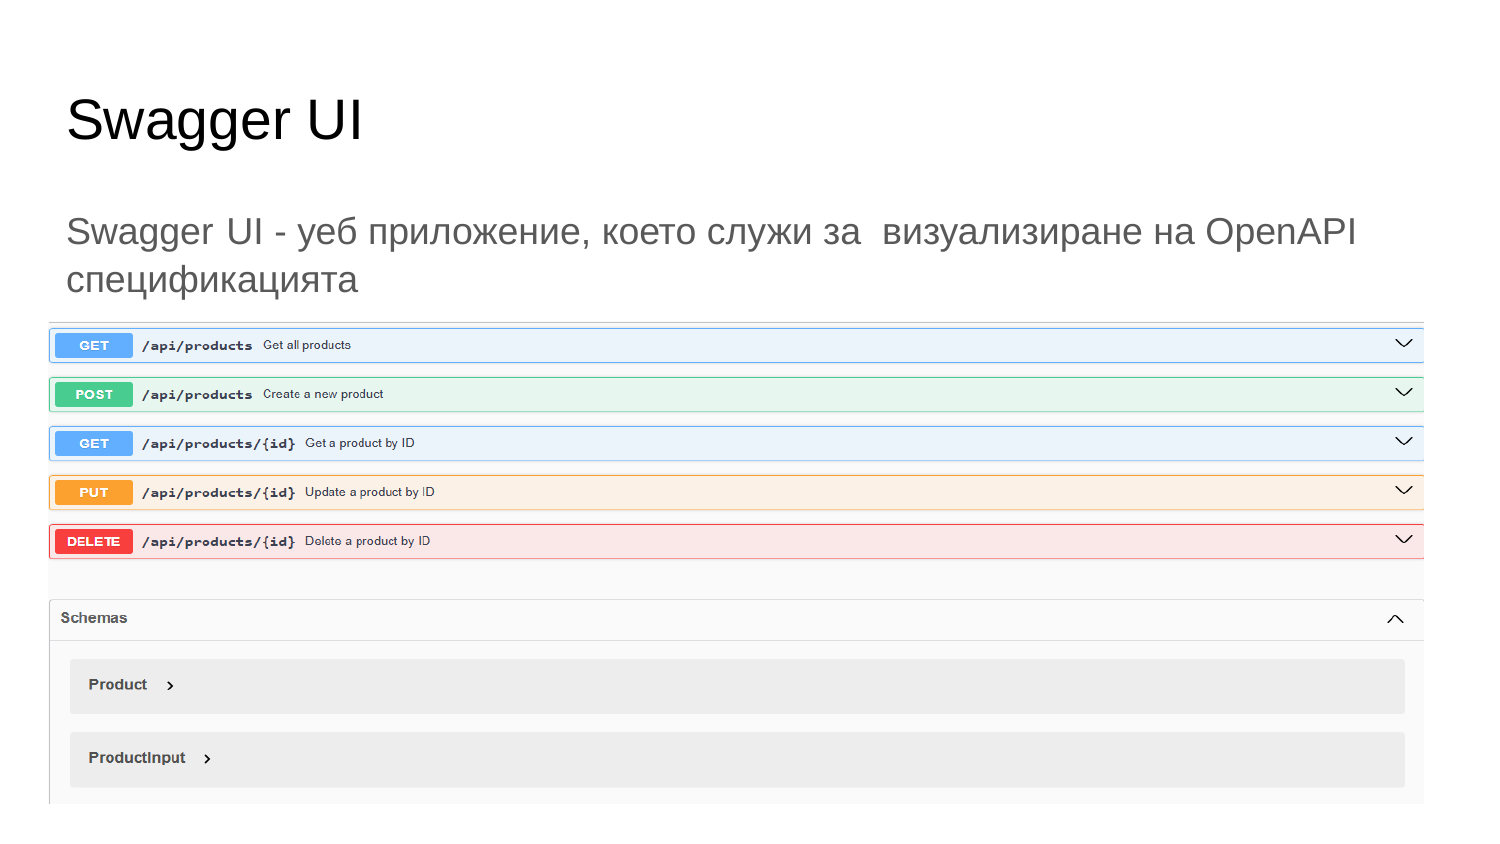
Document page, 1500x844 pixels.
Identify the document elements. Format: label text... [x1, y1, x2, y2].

picture [47, 321, 1425, 804]
list Swagger UI - уеб приложение, което служи за визуализиране на OpenAPI спецификацията [51, 189, 1449, 750]
title Swagger UI [51, 72, 1449, 167]
